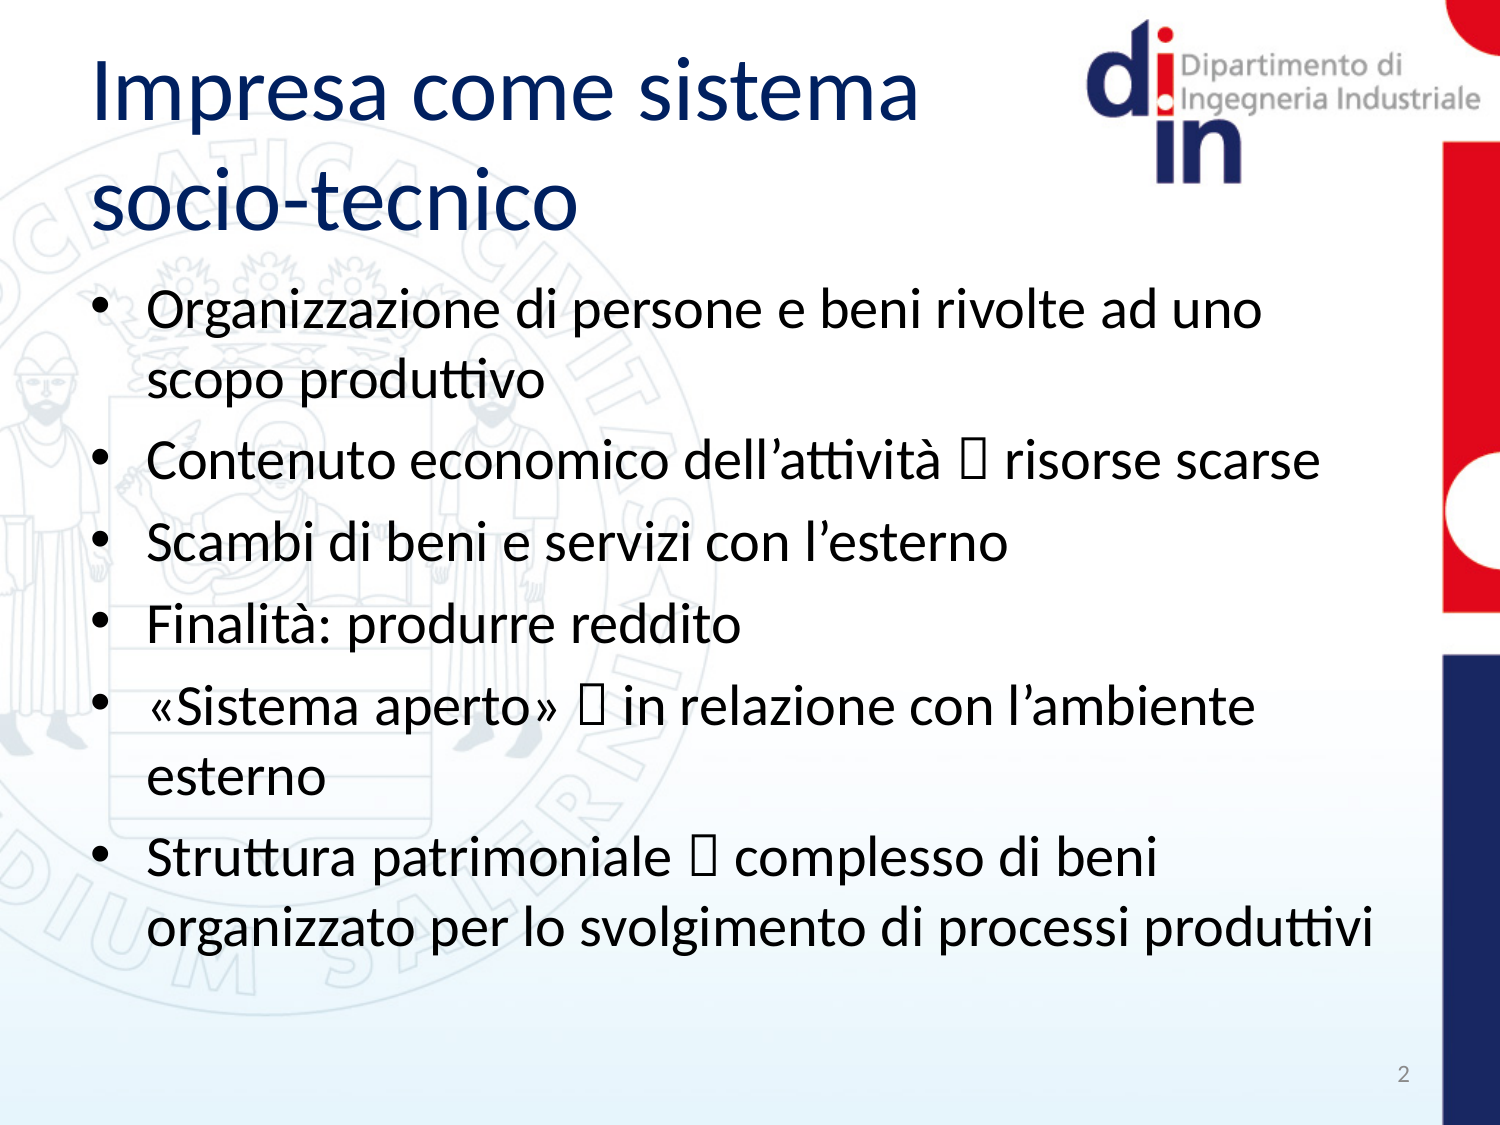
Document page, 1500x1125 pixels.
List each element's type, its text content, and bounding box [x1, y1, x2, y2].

title Impresa come sistema socio-tecnico [74, 44, 1070, 233]
list Organizzazione di persone e beni rivolte ad uno scopo produttivo Contenuto economico dell’attività  risorse scarse Scambi di beni e servizi con l’esterno Finalità: produrre reddito «Sistema aperto»  in relazione con l’ambiente esterno Struttura patrimoniale  complesso di beni organizzato per lo svolgimento di processi produttivi [74, 262, 1426, 1006]
slide_number 2 [1257, 1042, 1425, 1103]
picture [0, 0, 1500, 1125]
